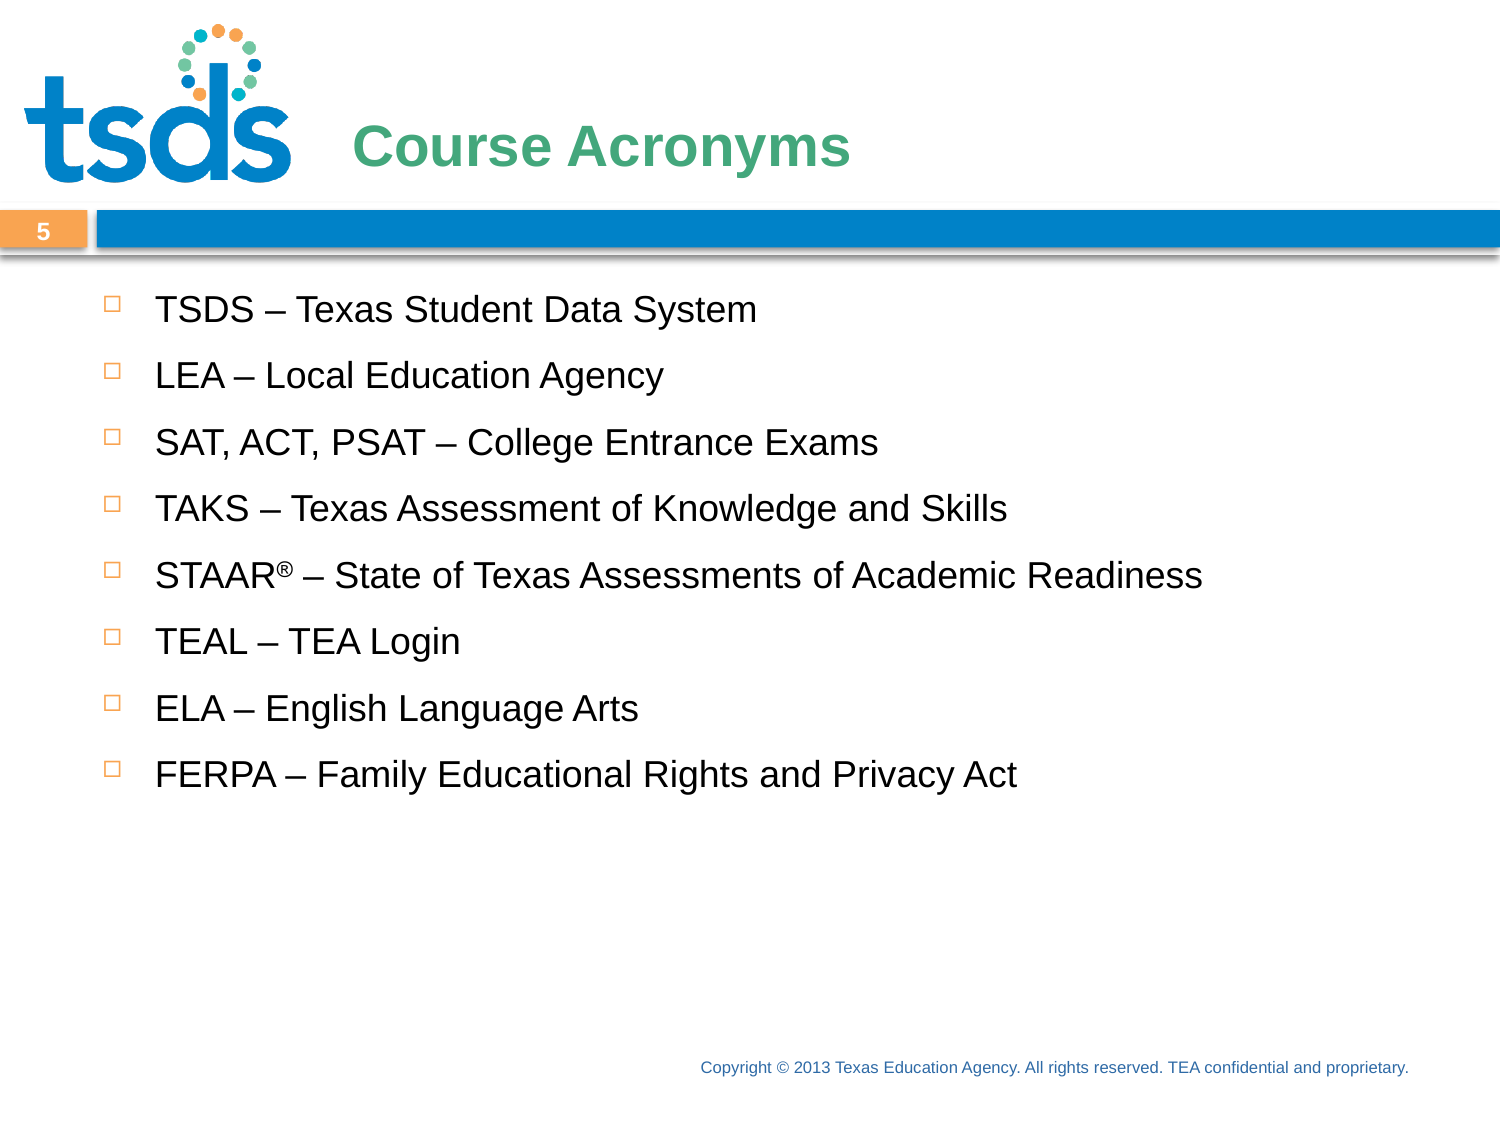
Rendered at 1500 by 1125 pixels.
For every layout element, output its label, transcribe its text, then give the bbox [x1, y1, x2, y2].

picture [24, 24, 291, 191]
slide_number 4 [0, 210, 88, 251]
title Course Acronyms [337, 74, 1463, 213]
list TSDS – Texas Student Data System LEA – Local Education Agency SAT, ACT, PSAT – College Entrance Exams TAKS – Texas Assessment of Knowledge and Skills STAARâ – State of Texas Assessments of Academic Readiness TEAL – TEA Login ELA – English Language Arts FERPA – Family Educational Rights and Privacy Act [87, 275, 1425, 1013]
